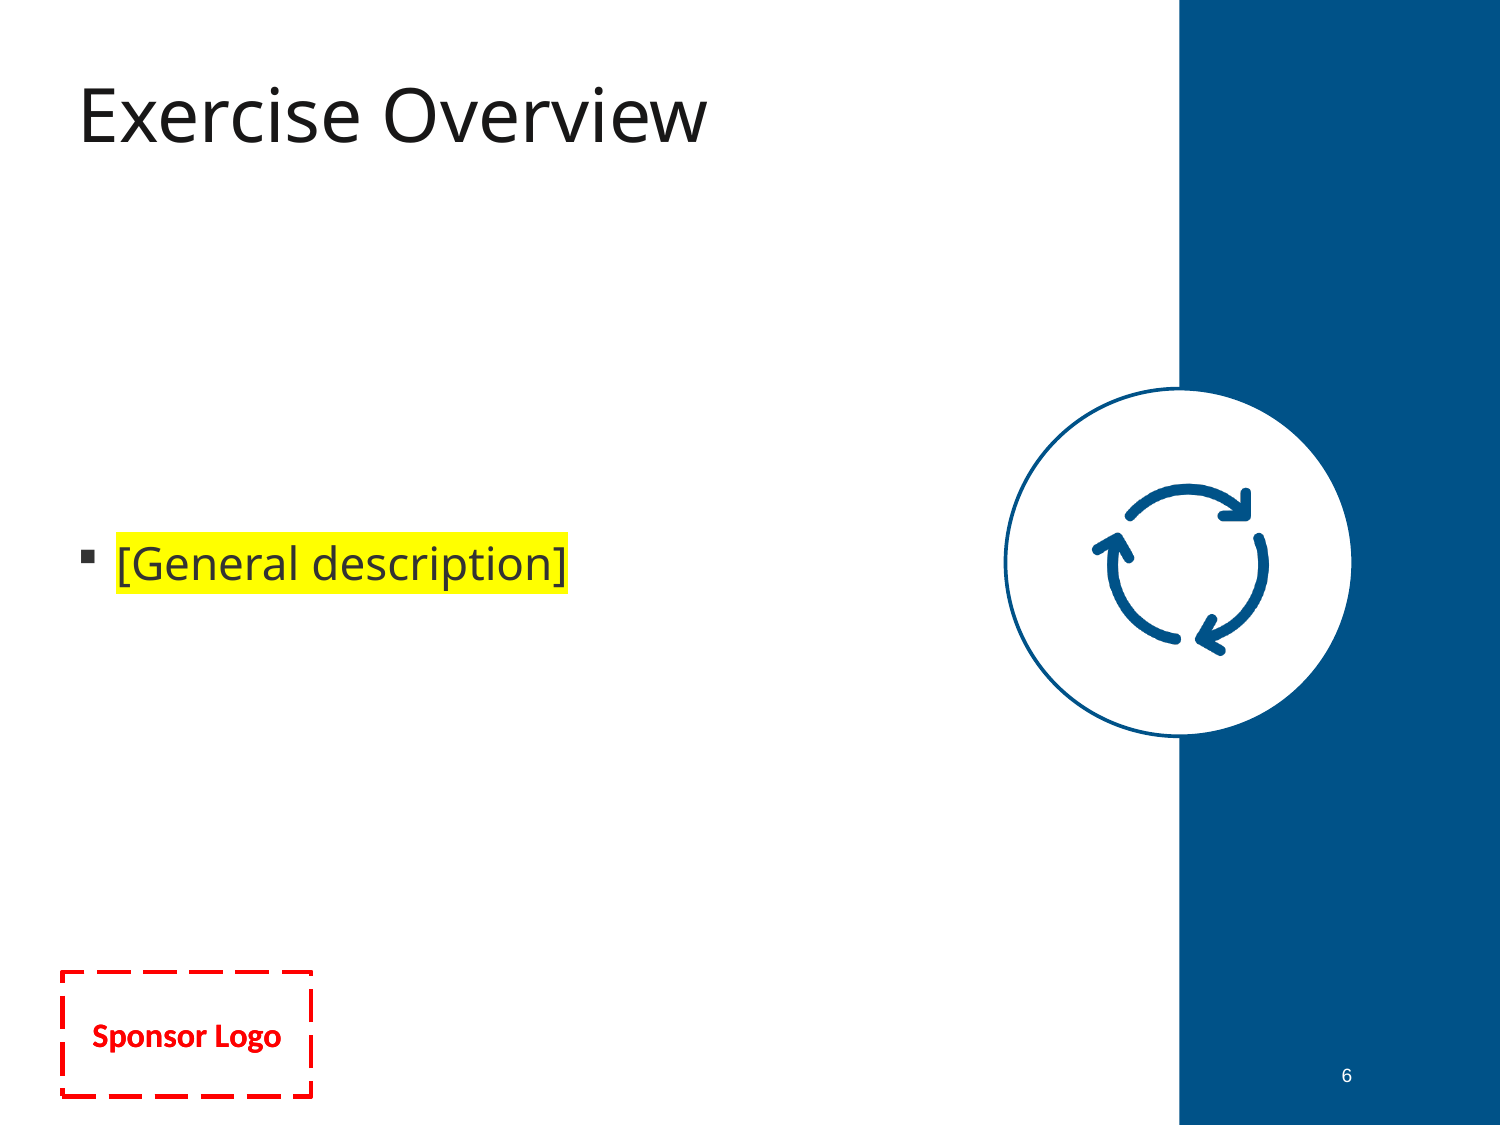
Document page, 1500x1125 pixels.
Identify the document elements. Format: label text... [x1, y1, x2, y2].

text_box [1317, 452, 1356, 673]
text_box [1003, 445, 1048, 680]
picture [1053, 437, 1313, 696]
text_box [1058, 386, 1301, 435]
slide_number 6 [1242, 1052, 1368, 1098]
text_box [1177, 0, 1500, 1125]
list [General description] [62, 251, 889, 874]
title Exercise Overview [62, 31, 982, 195]
text_box [1076, 705, 1283, 739]
